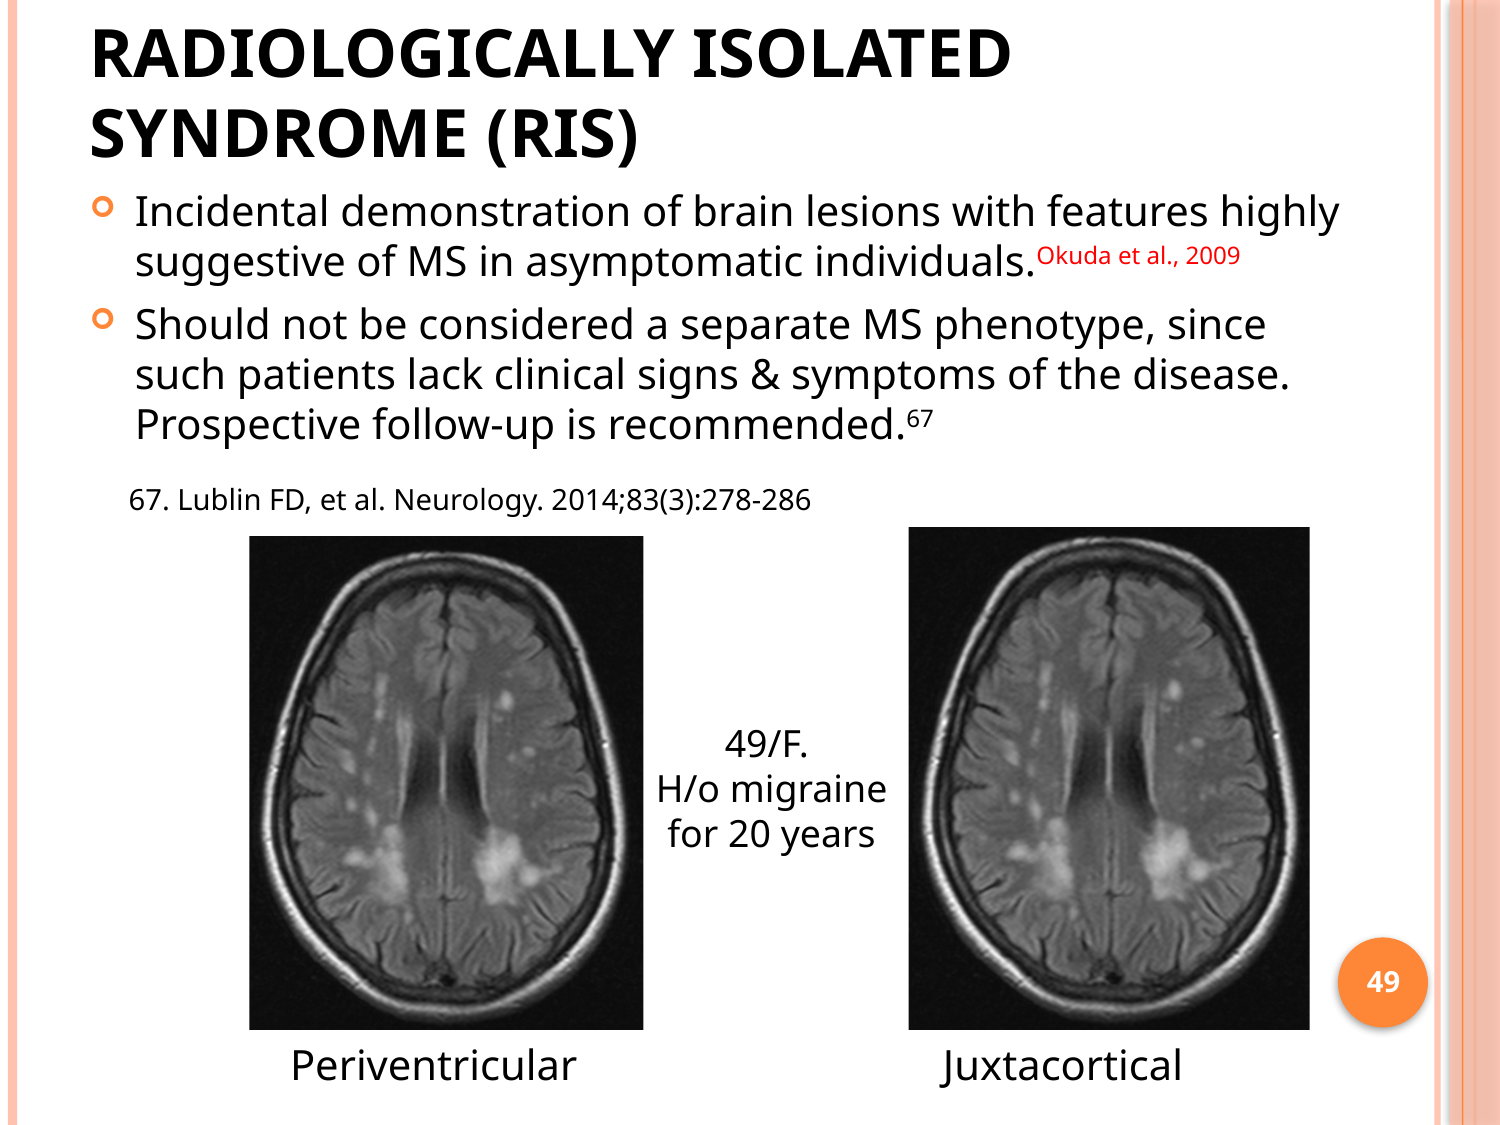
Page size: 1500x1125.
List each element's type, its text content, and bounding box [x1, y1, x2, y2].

picture [248, 536, 644, 1030]
text_box Periventricular Juxtacortical [200, 1031, 1363, 1097]
picture [908, 527, 1311, 1030]
text_box 49/F. H/o migraine for 20 years [650, 712, 902, 863]
slide_number 49 [1333, 940, 1434, 1027]
list Incidental demonstration of brain lesions with features highly suggestive of MS in asymptomatic individuals.Okuda et al., 2009 Should not be considered a separate MS phenotype, since such patients lack clinical signs & symptoms of the disease. Prospective follow-up is recommended.67 67. Lublin FD, et al. Neurology. 2014;83(3):278-286 [75, 177, 1381, 713]
title RADIOLOGICALLY ISOLATED SYNDROME (RIS) [75, 26, 1300, 177]
